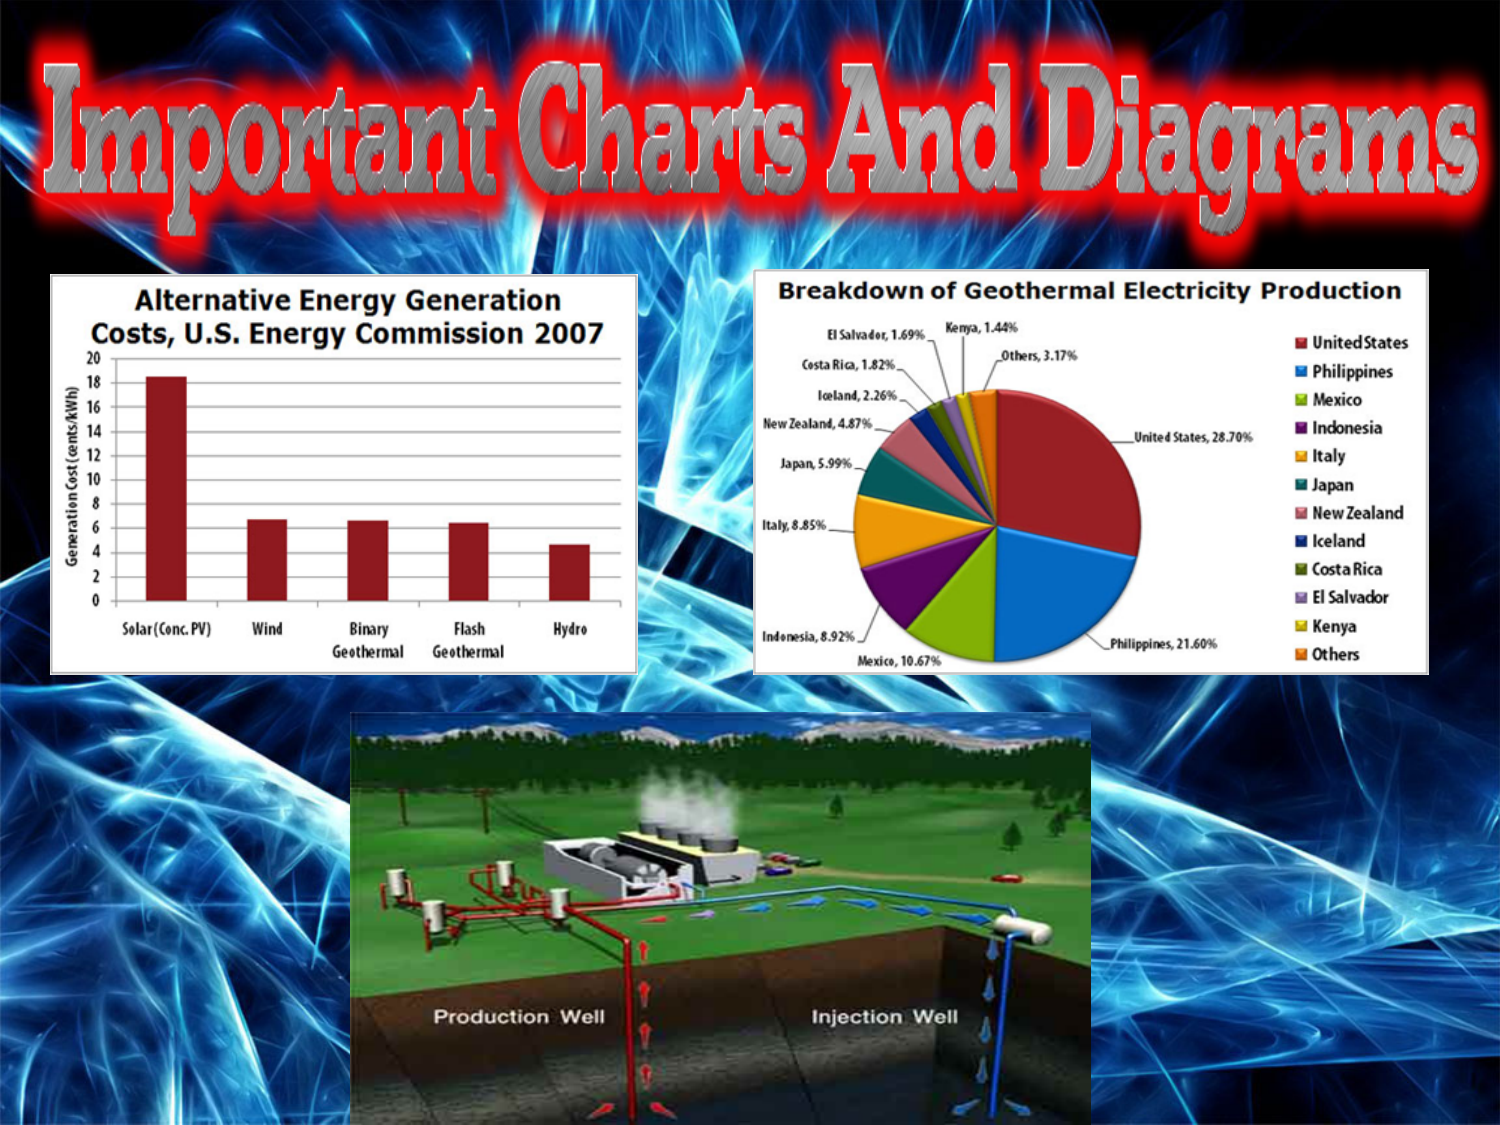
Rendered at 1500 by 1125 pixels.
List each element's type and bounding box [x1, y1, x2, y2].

list [49, 274, 638, 676]
picture [0, 0, 1500, 1125]
